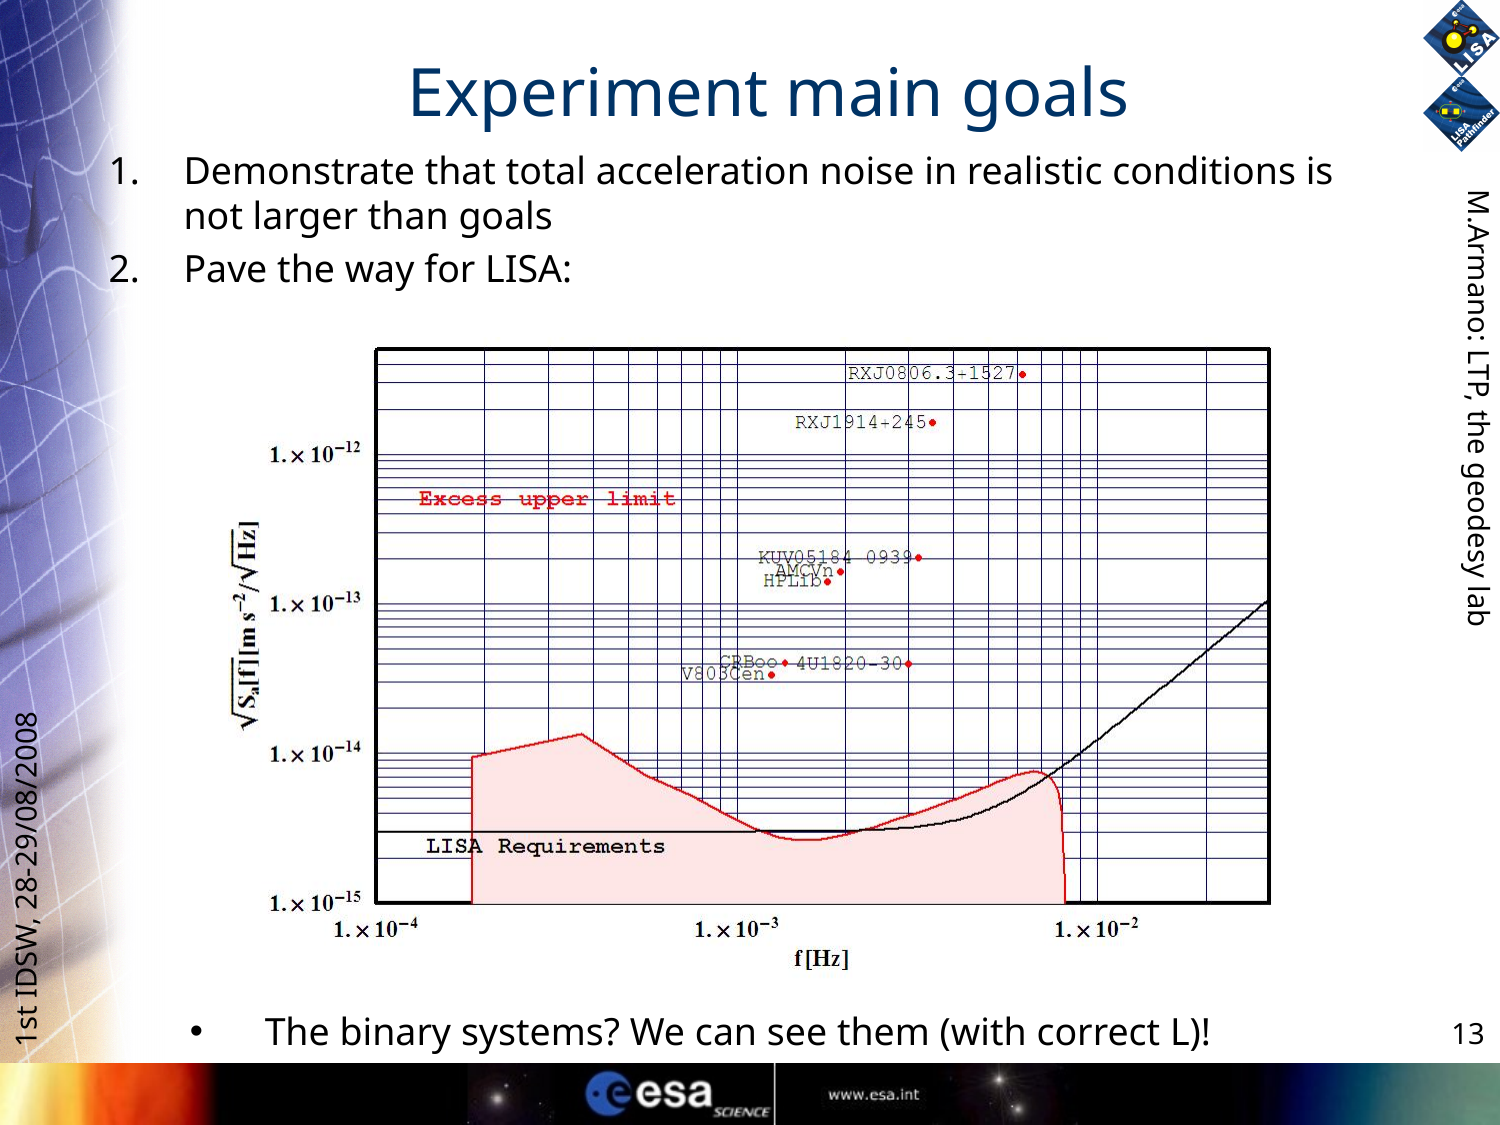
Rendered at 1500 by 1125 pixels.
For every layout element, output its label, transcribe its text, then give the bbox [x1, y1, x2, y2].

text_box The binary systems? We can see them (with correct L)! [174, 1000, 1338, 1061]
picture [1423, 0, 1500, 152]
title Experiment main goals [124, 24, 1413, 138]
picture [0, 0, 1362, 1125]
picture [227, 337, 1273, 984]
footer M.Armano: LTP, the geodesy lab [1449, 174, 1500, 1001]
slide_number 13 [1260, 1012, 1500, 1063]
picture [1365, 1063, 1500, 1125]
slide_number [0, 549, 51, 1063]
text_box Demonstrate that total acceleration noise in realistic conditions is not larger than goals Pave the way for LISA: [93, 139, 1407, 297]
